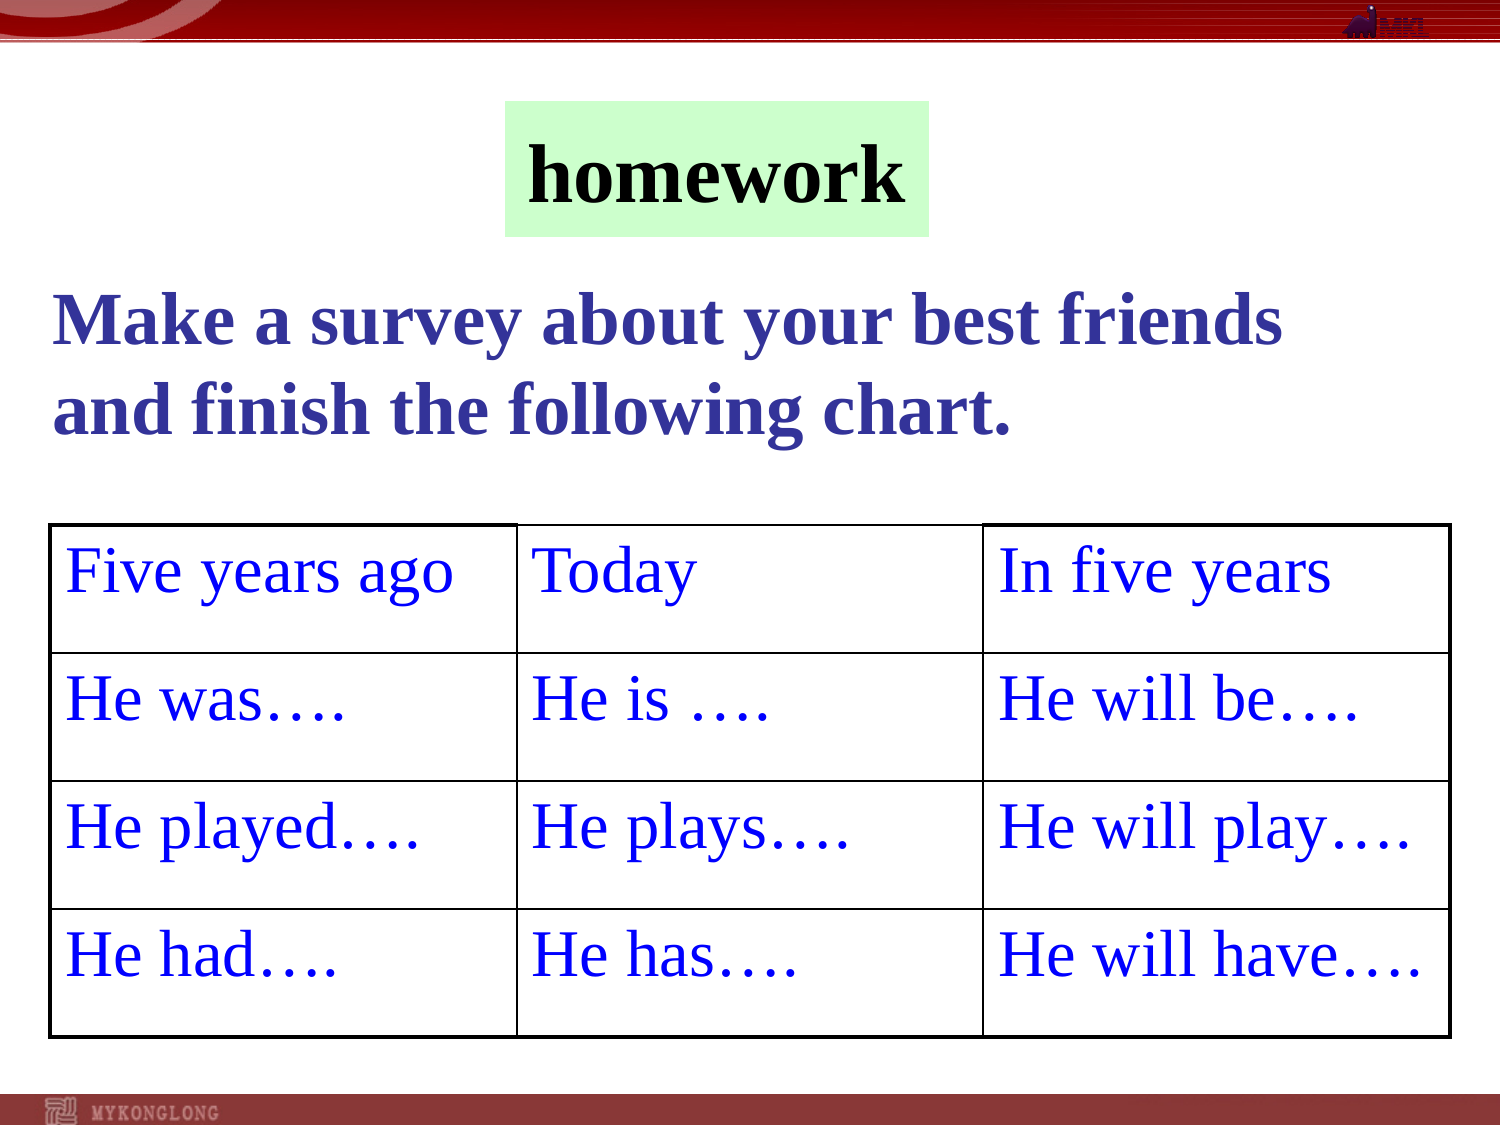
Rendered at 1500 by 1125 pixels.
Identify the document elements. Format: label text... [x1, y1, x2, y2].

table_cell He will play…. [984, 782, 1448, 908]
picture [0, 0, 1500, 44]
text_box Make a survey about your best friends and finish the following chart. [37, 262, 1425, 458]
table_cell He was…. [52, 654, 516, 780]
table_cell He will be…. [984, 654, 1448, 780]
table_header In five years [984, 527, 1448, 652]
table_cell He will have…. [984, 910, 1448, 1035]
table_header Five years ago [52, 527, 516, 652]
text_box homework [503, 99, 930, 238]
table_cell He is …. [518, 654, 982, 780]
table_cell He had…. [52, 910, 516, 1035]
picture [0, 1094, 1500, 1125]
table_cell He plays…. [518, 782, 982, 908]
table_cell He has…. [518, 910, 982, 1035]
table_header Today [518, 526, 982, 652]
table_cell He played…. [52, 782, 516, 908]
